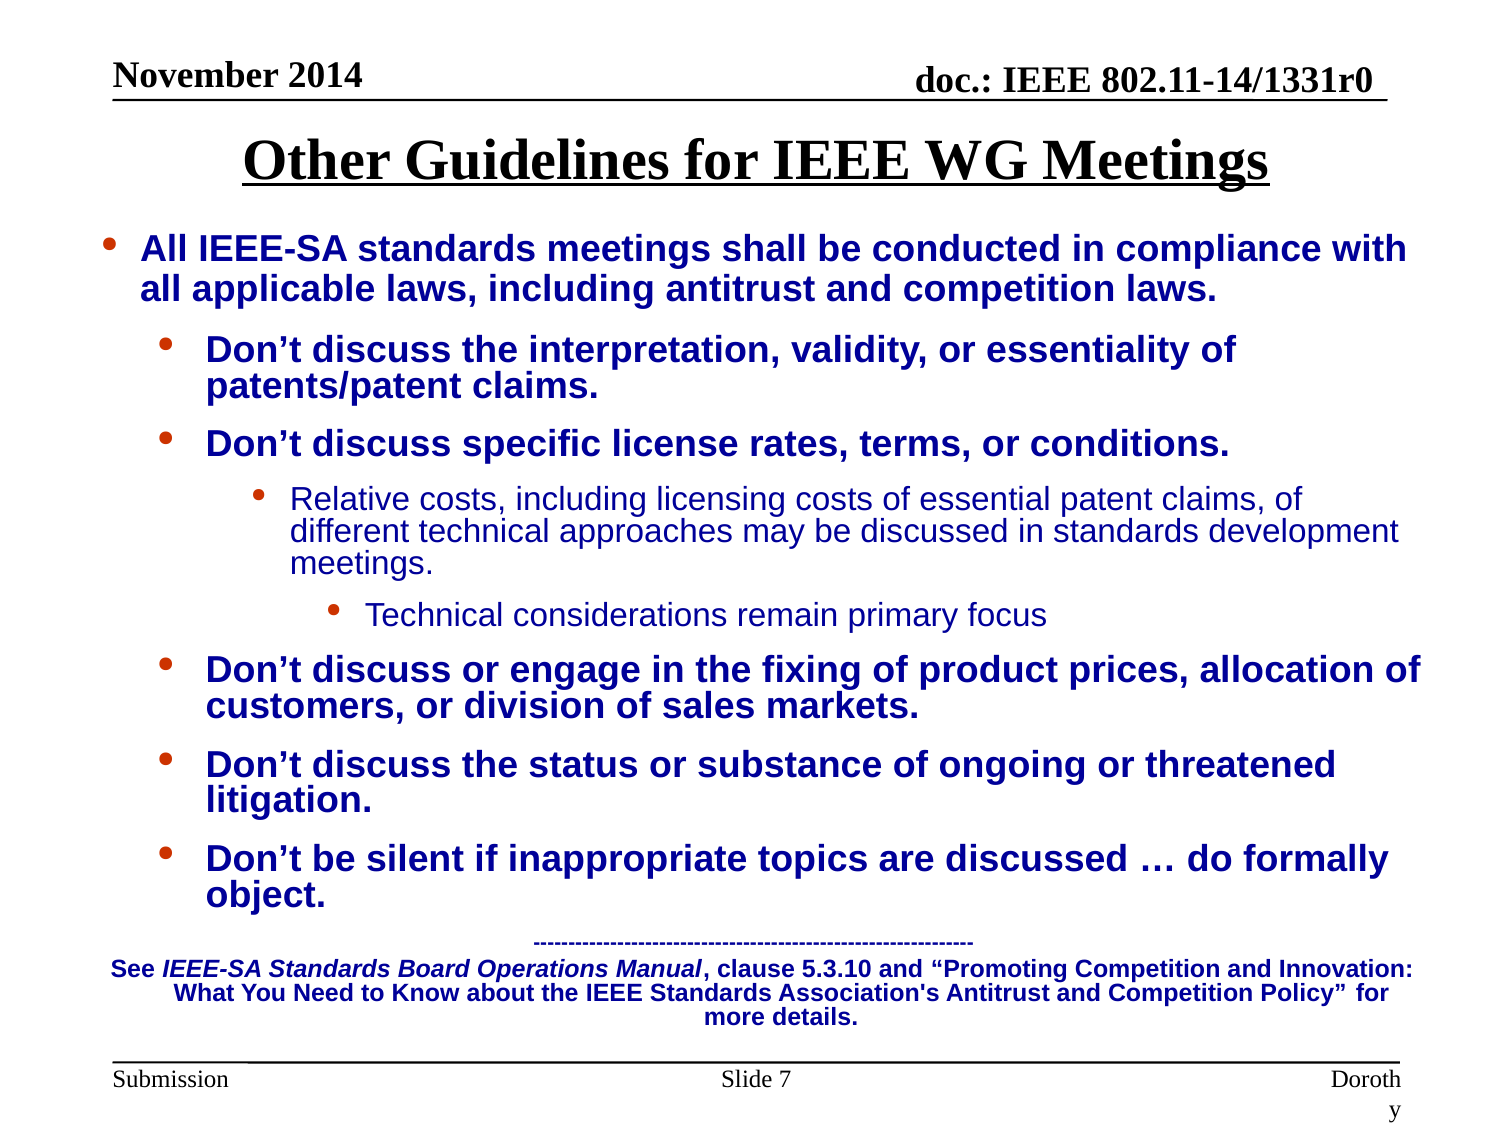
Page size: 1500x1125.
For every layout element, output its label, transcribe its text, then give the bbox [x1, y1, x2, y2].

text_box All IEEE-SA standards meetings shall be conducted in compliance with all applicable laws, including antitrust and competition laws. Don’t discuss the interpretation, validity, or essentiality of patents/patent claims. Don’t discuss specific license rates, terms, or conditions. Relative costs, including licensing costs of essential patent claims, of different technical approaches may be discussed in standards development meetings. Technical considerations remain primary focus Don’t discuss or engage in the fixing of product prices, allocation of customers, or division of sales markets. Don’t discuss the status or substance of ongoing or threatened litigation. Don’t be silent if inappropriate topics are discussed … do formally object. --------------------------------------------------------------- See IEEE-SA Standards Board Operations Manual, clause 5.3.10 and “Promoting Competition and Innovation: What You Need to Know about the IEEE Standards Association's Antitrust and Competition Policy” for more details. [87, 200, 1438, 1050]
title Other Guidelines for IEEE WG Meetings [62, 112, 1451, 201]
text_box [87, 37, 1438, 163]
slide_number Slide 7 [712, 1061, 800, 1093]
footer Dorothy Stanley (Aruba Networks) [1324, 1061, 1402, 1093]
